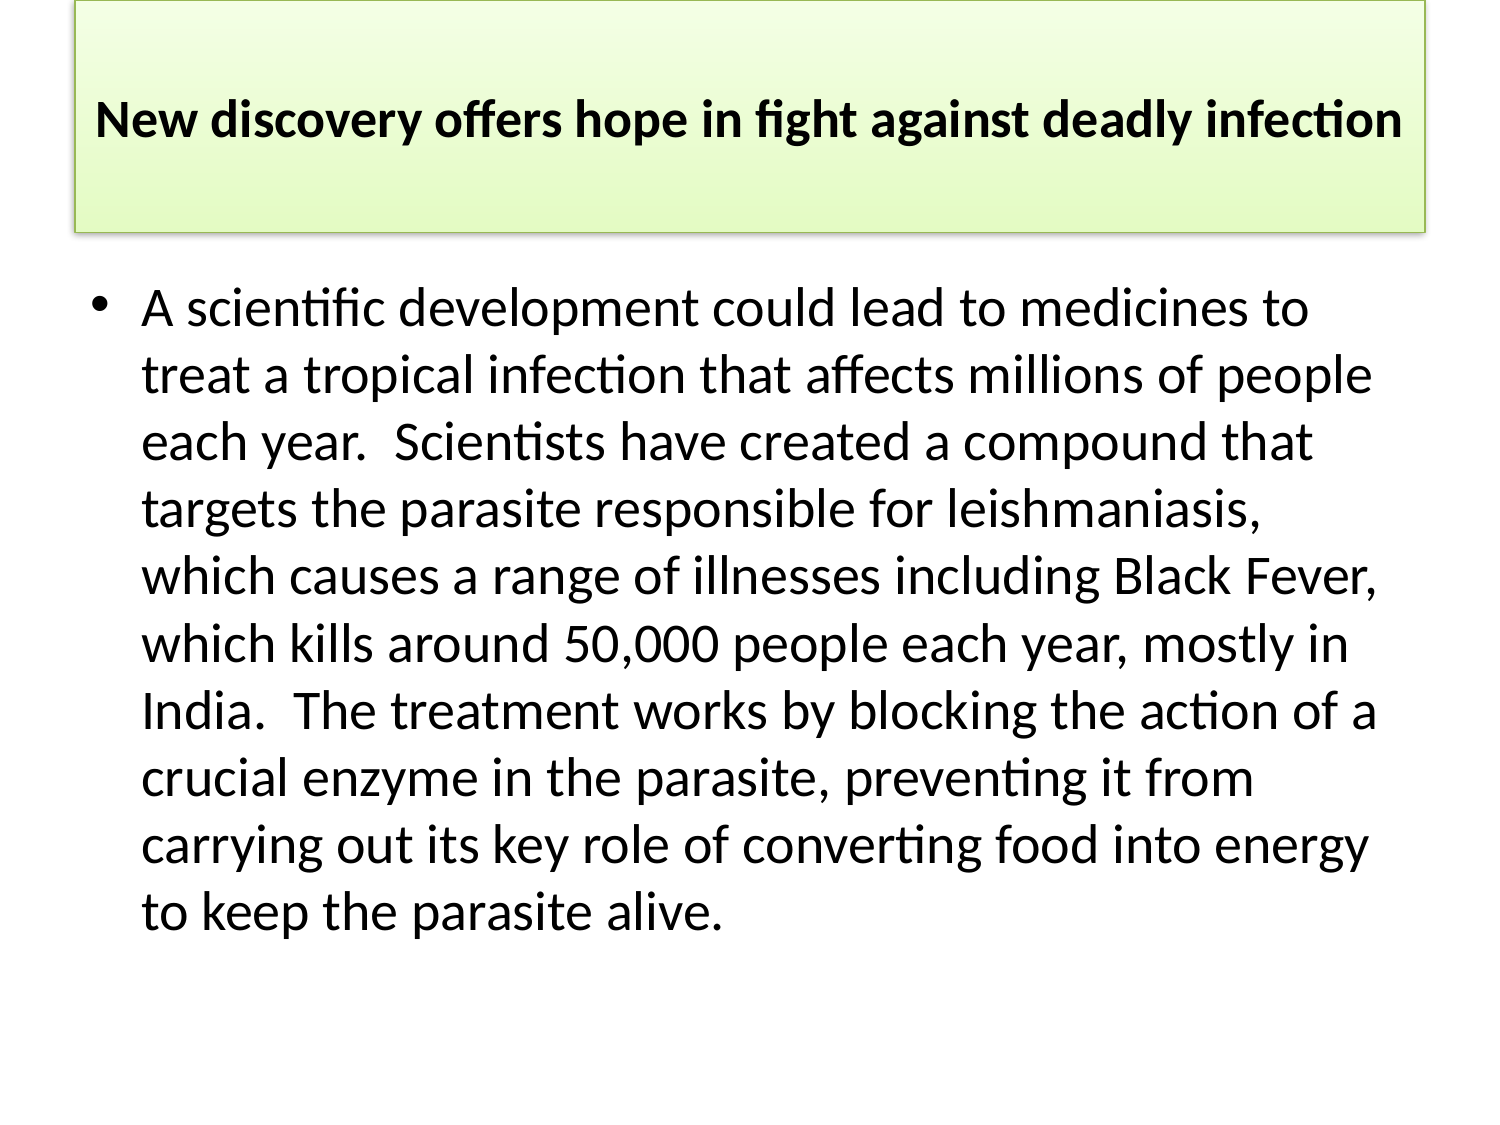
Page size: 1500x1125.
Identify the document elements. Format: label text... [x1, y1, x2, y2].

list A scientific development could lead to medicines to treat a tropical infection that affects millions of people each year. Scientists have created a compound that targets the parasite responsible for leishmaniasis, which causes a range of illnesses including Black Fever, which kills around 50,000 people each year, mostly in India. The treatment works by blocking the action of a crucial enzyme in the parasite, preventing it from carrying out its key role of converting food into energy to keep the parasite alive. [75, 262, 1425, 1005]
title New discovery offers hope in fight against deadly infection [74, 0, 1426, 233]
